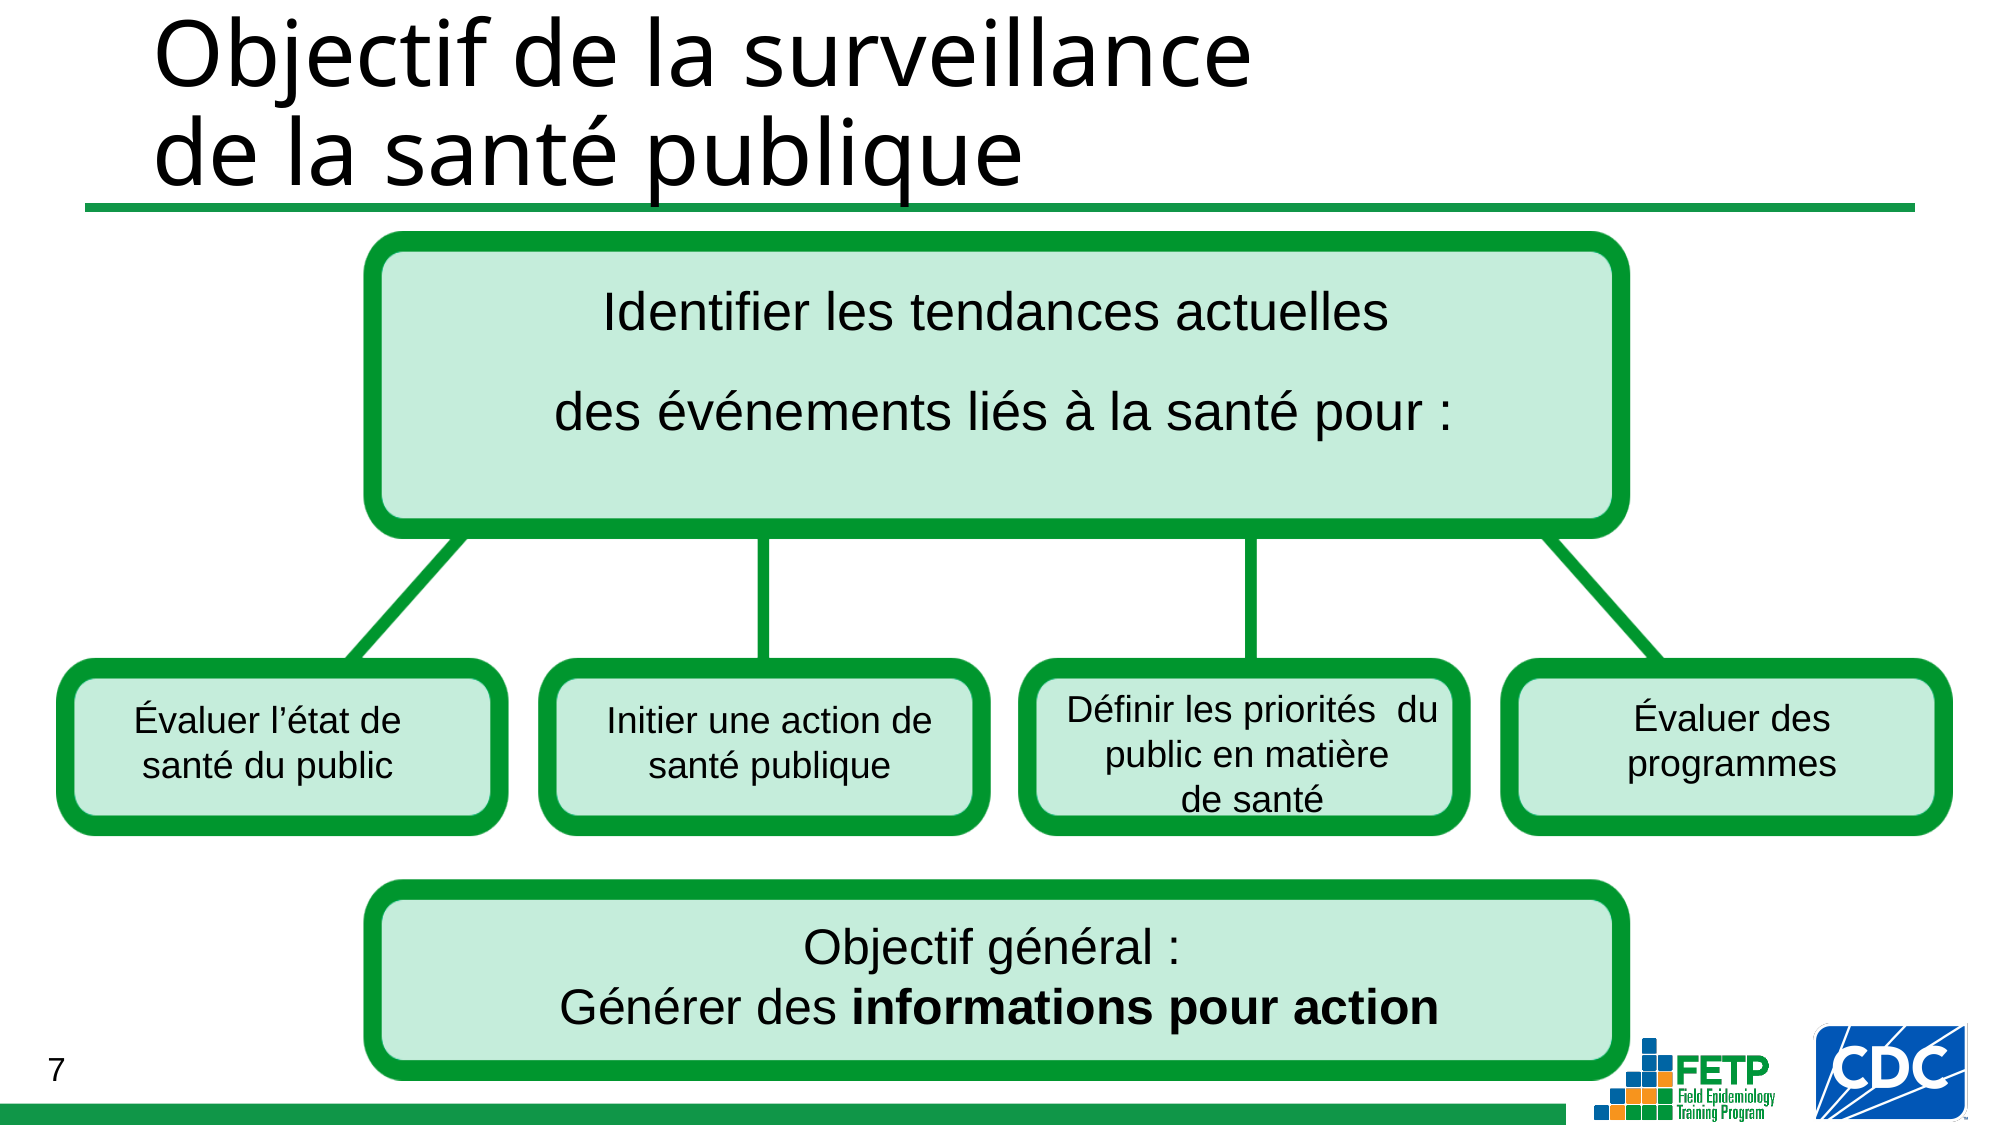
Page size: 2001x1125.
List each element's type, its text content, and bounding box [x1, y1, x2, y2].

title Objectif de la surveillance de la santé publique [137, 0, 2000, 207]
picture [56, 230, 1968, 1122]
